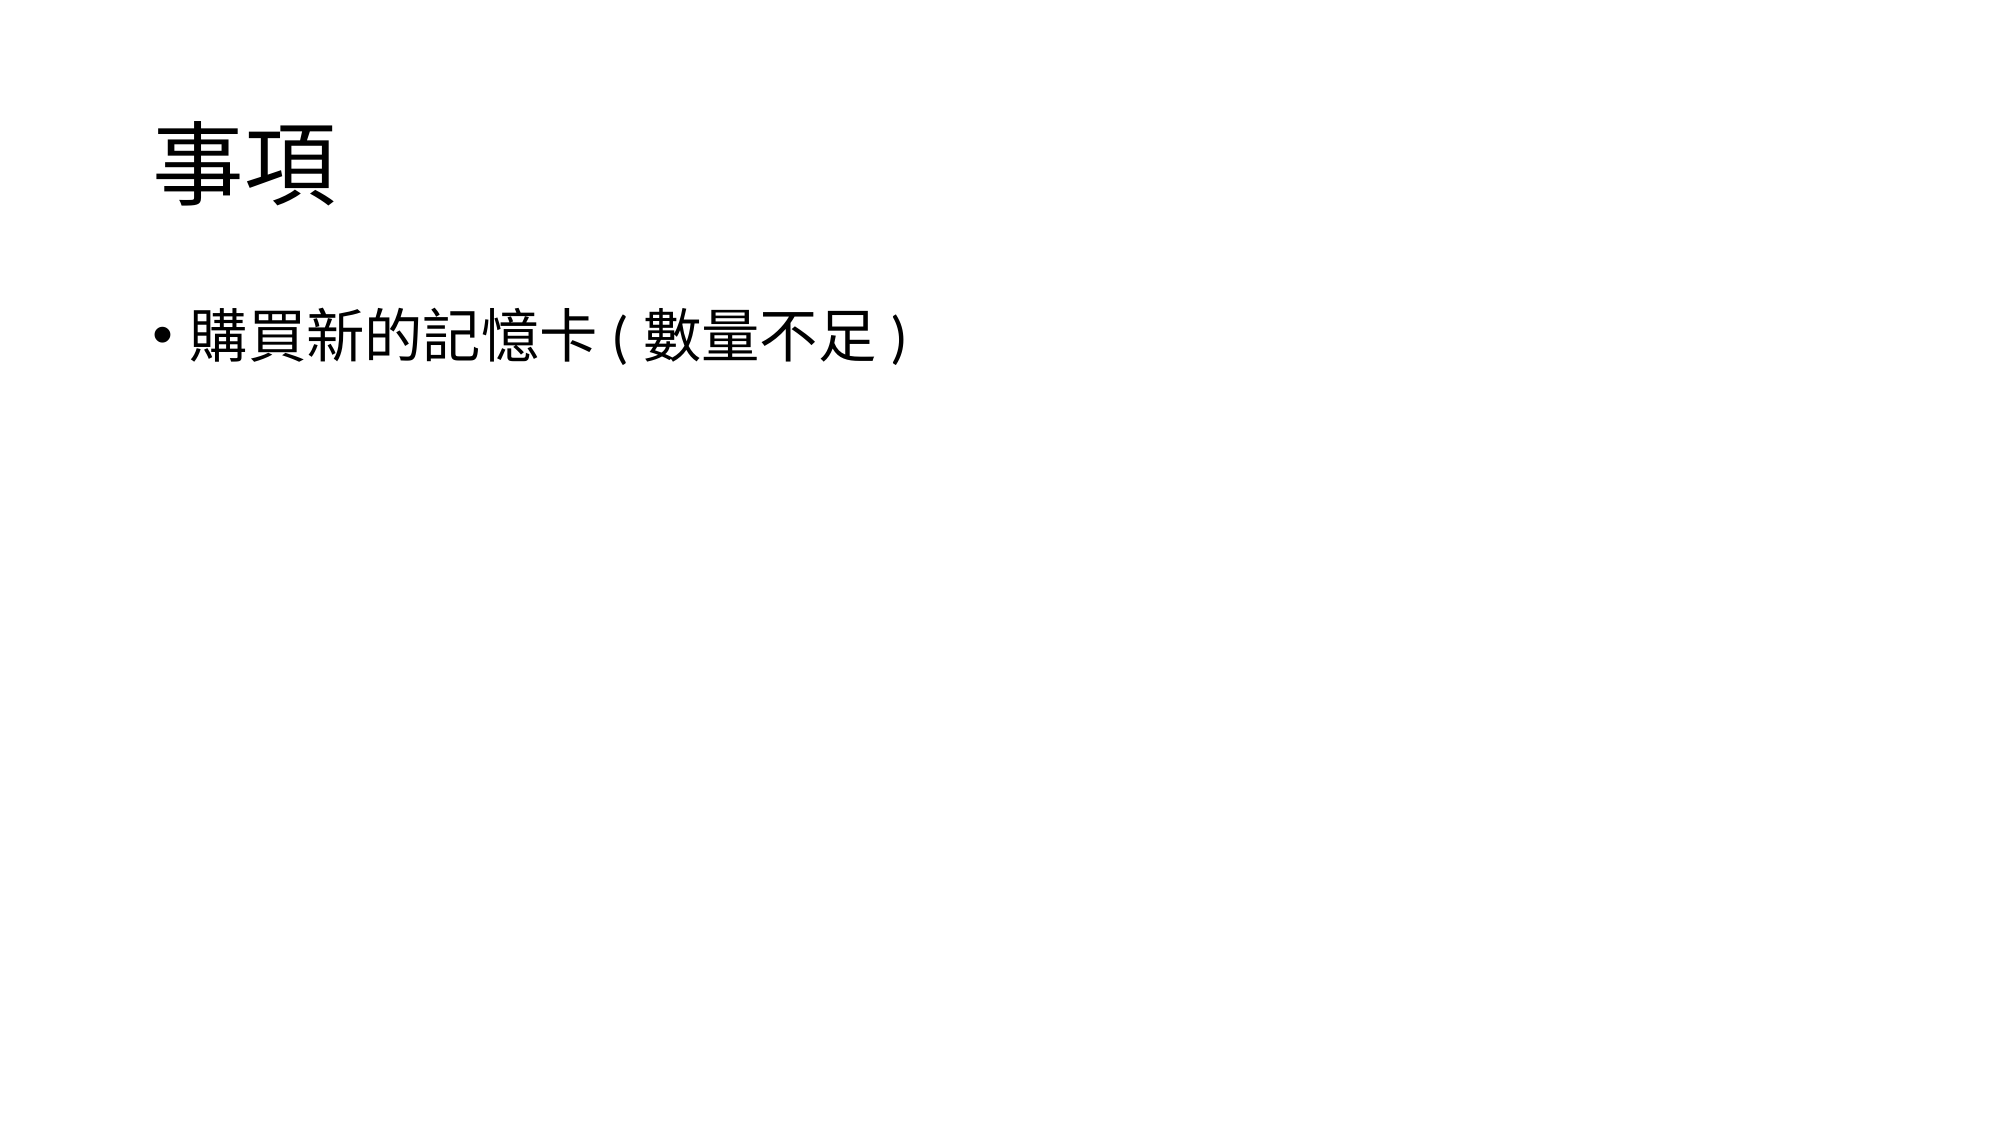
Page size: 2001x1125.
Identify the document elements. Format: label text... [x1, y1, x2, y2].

list 購買新的記憶卡(數量不足) [137, 299, 1863, 1014]
title 事項 [137, 59, 1863, 278]
